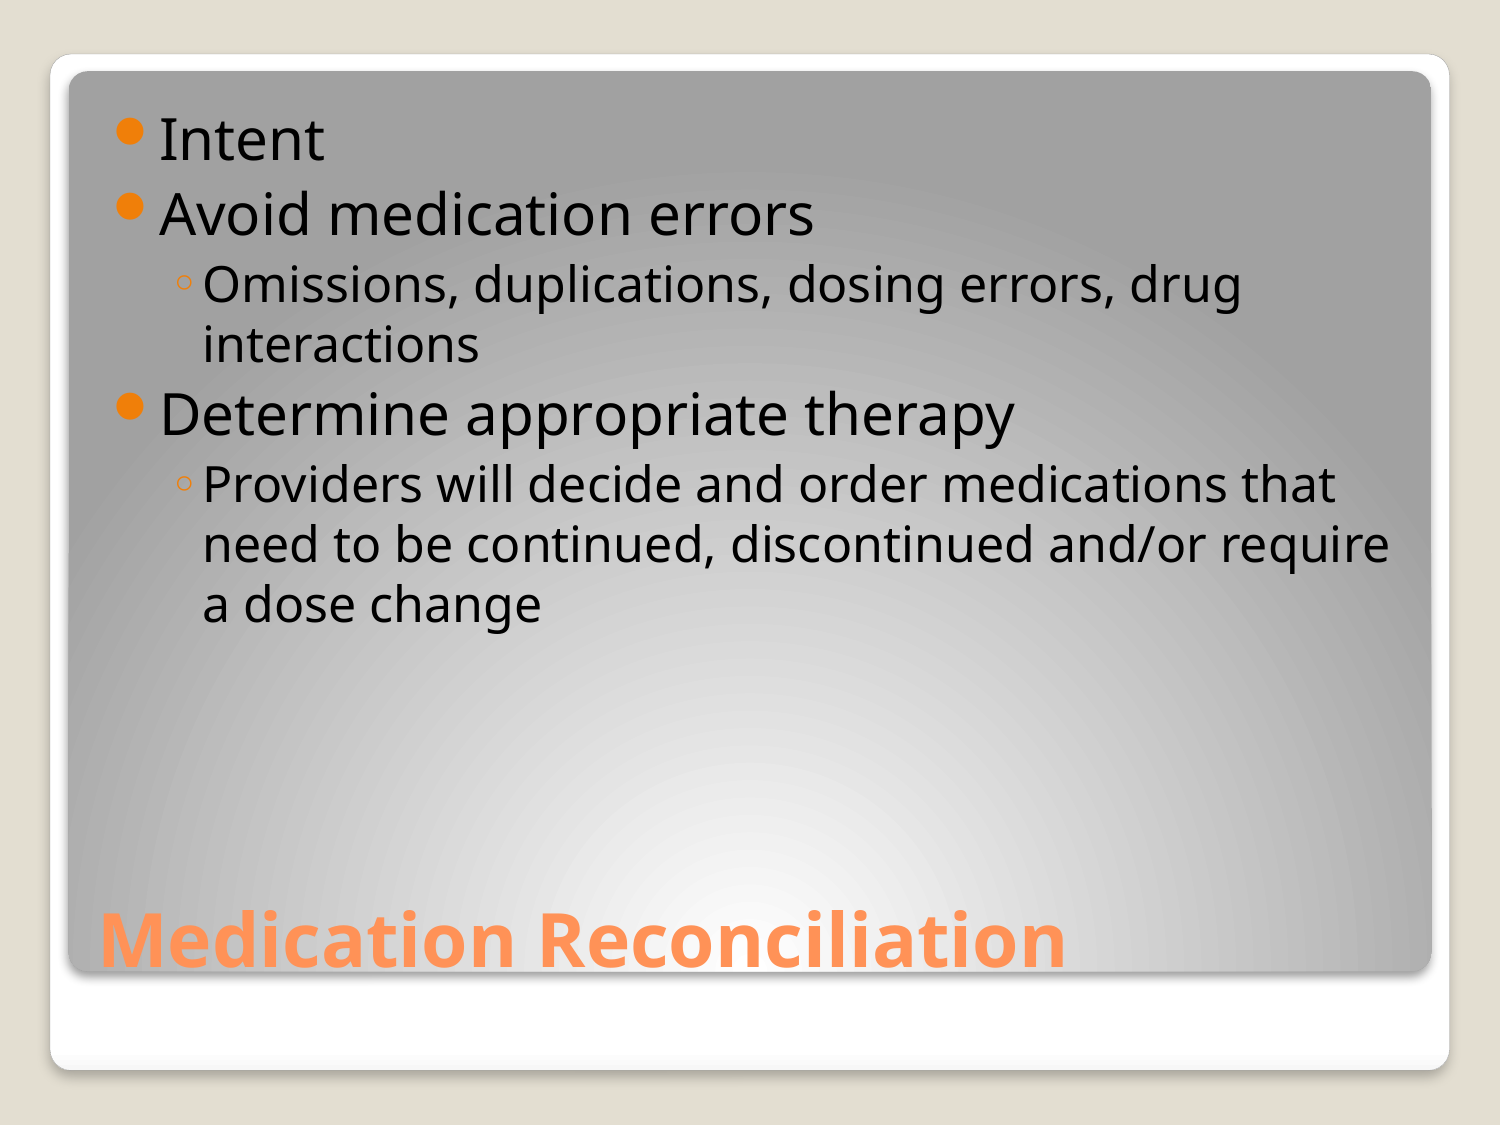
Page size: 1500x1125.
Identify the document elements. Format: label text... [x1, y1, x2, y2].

title Medication Reconciliation [82, 817, 1425, 990]
list Intent Avoid medication errors Omissions, duplications, dosing errors, drug interactions Determine appropriate therapy Providers will decide and order medications that need to be continued, discontinued and/or require a dose change [82, 86, 1425, 774]
